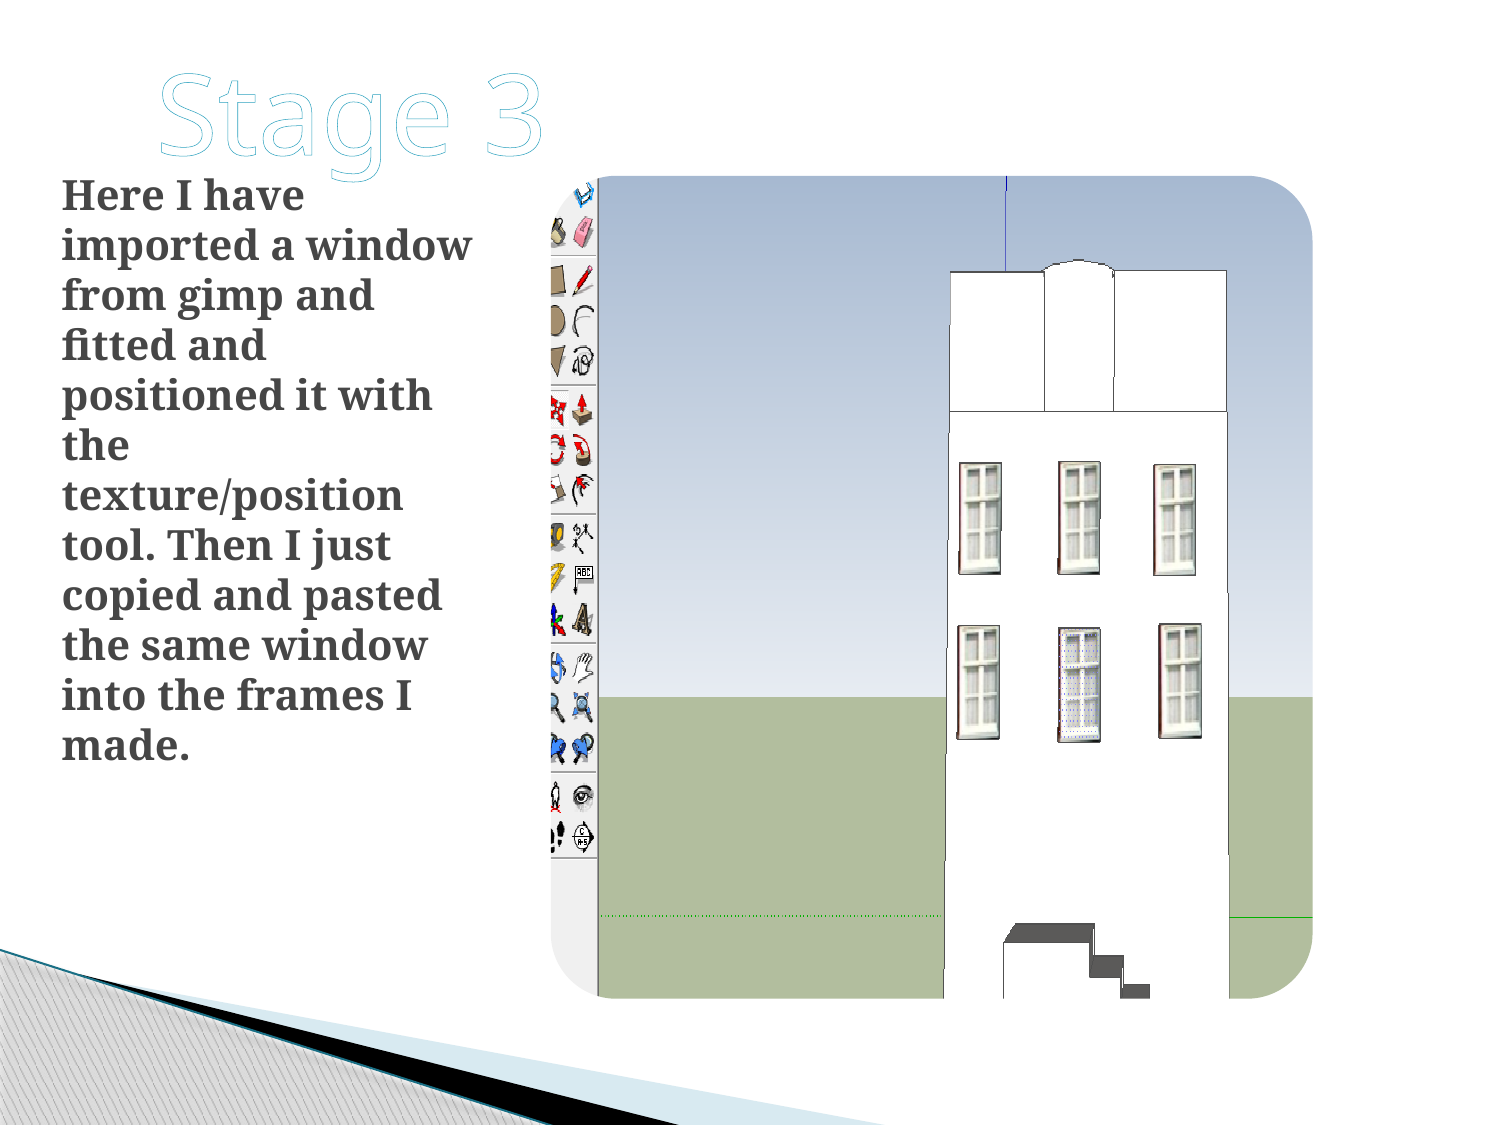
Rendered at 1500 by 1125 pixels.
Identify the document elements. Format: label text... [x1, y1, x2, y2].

title Here I have imported a window from gimp and fitted and positioned it with the texture/position tool. Then I just copied and pasted the same window into the frames I made. [46, 187, 493, 750]
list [550, 175, 1313, 999]
text_box Stage 3 [105, 35, 598, 186]
